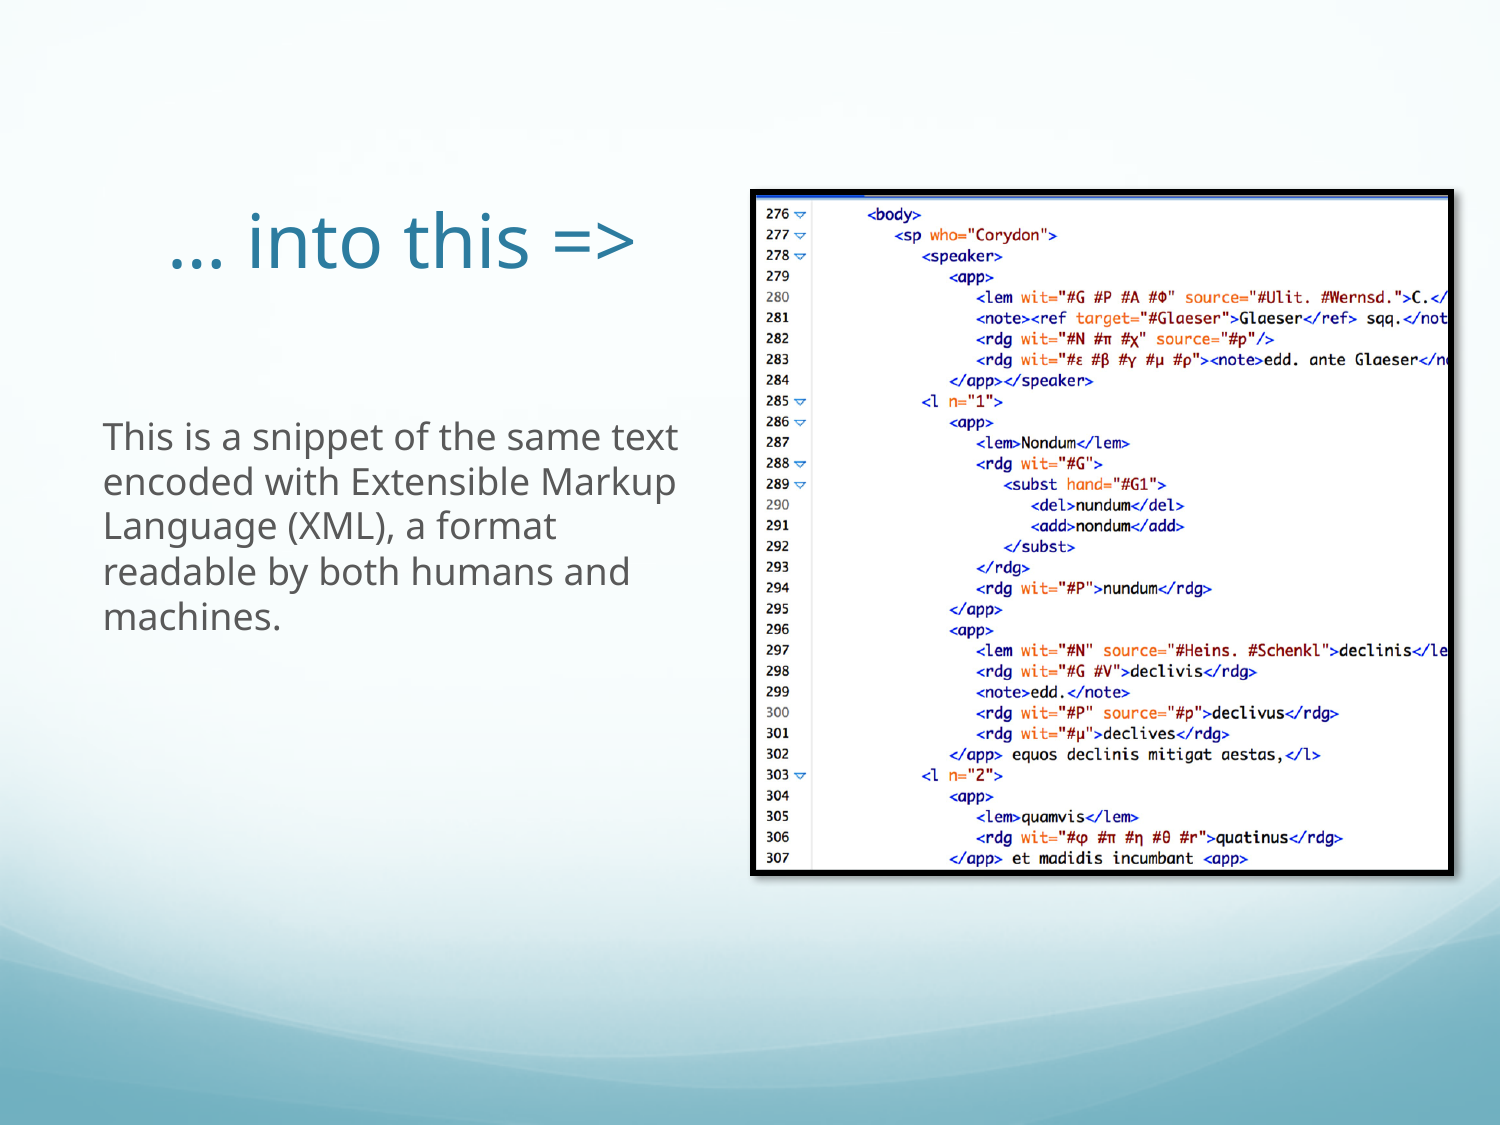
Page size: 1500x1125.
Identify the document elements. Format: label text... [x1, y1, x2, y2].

title … into this => [87, 100, 718, 291]
list This is a snippet of the same text encoded with Extensible Markup Language (XML), a format readable by both humans and machines. [87, 404, 718, 904]
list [755, 194, 1449, 871]
